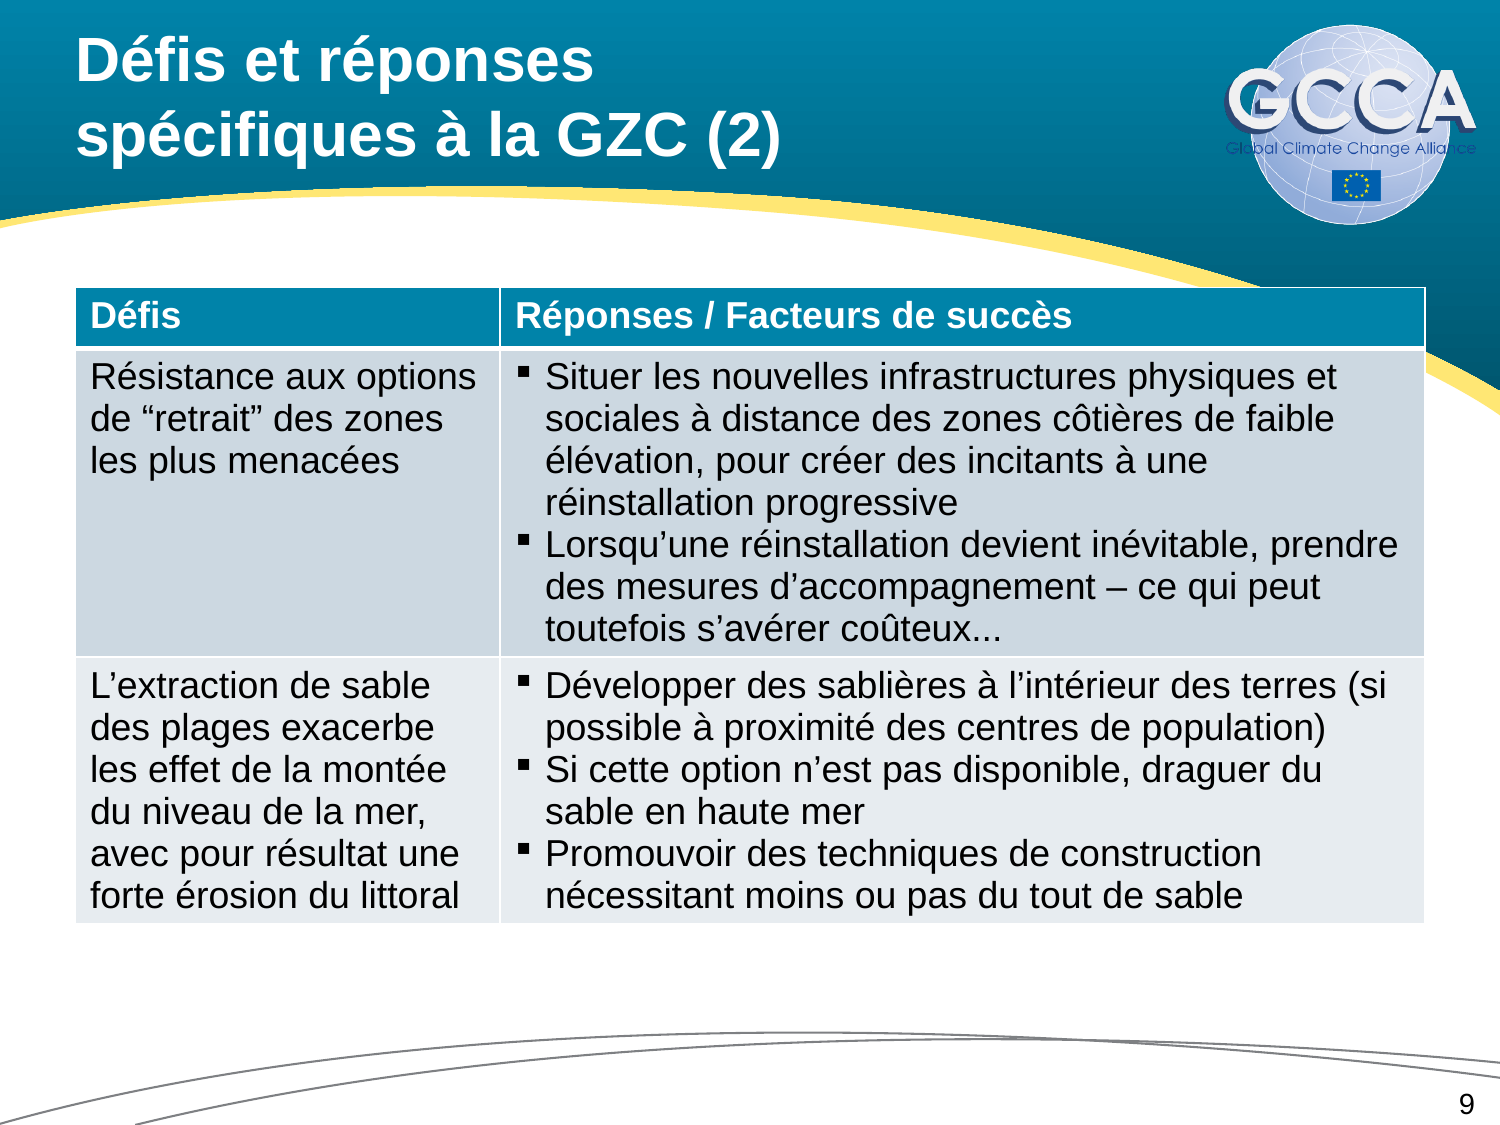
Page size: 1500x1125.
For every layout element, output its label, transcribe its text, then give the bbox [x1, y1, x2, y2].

slide_number 9 [1124, 1084, 1476, 1113]
table_cell Résistance aux options de “retrait” des zones les plus menacées [76, 351, 499, 656]
title Défis et réponses spécifiques à la GZC (2) [74, 0, 1476, 188]
table_cell Situer les nouvelles infrastructures physiques et sociales à distance des zones côtières de faible élévation, pour créer des incitants à une réinstallation progressive Lorsqu’une réinstallation devient inévitable, prendre des mesures d’accompagnement – ce qui peut toutefois s’avérer coûteux... [501, 351, 1424, 656]
picture [1274, 188, 1426, 224]
table_header Réponses / Facteurs de succès [501, 288, 1424, 346]
table_header Défis [76, 288, 499, 346]
table_cell Développer des sablières à l’intérieur des terres (si possible à proximité des centres de population) Si cette option n’est pas disponible, draguer du sable en haute mer Promouvoir des techniques de construction nécessitant moins ou pas du tout de sable [501, 658, 1424, 923]
table_cell L’extraction de sable des plages exacerbe les effet de la montée du niveau de la mer, avec pour résultat une forte érosion du littoral [76, 658, 499, 923]
